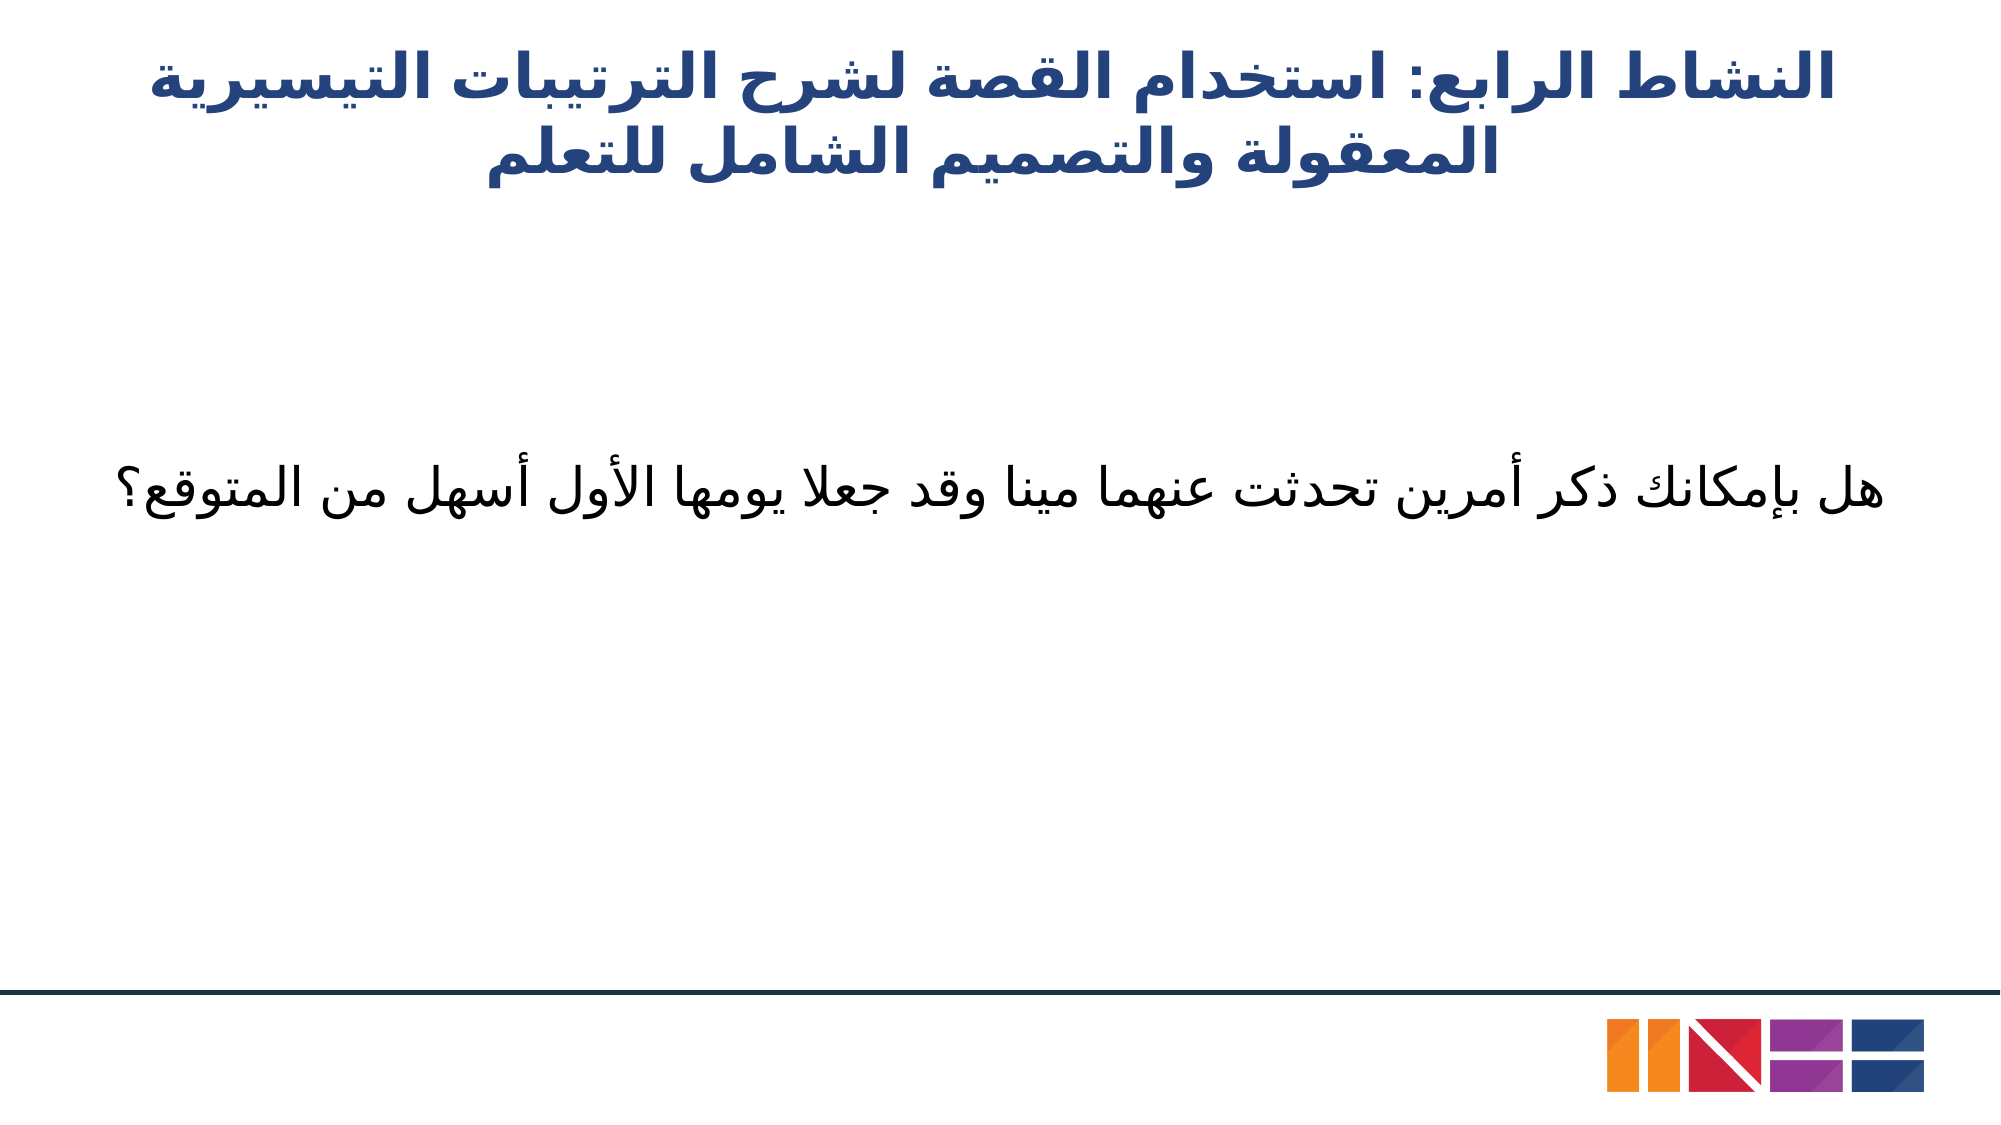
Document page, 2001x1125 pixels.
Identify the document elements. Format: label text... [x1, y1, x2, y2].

picture [1607, 1019, 1924, 1092]
list هل بإمكانك ذكر أمرين تحدثت عنهما مينا وقد جعلا يومها الأول أسهل من المتوقع؟ [31, 172, 1971, 935]
title النشاط الرابع: استخدام القصة لشرح الترتيبات التيسيرية المعقولة والتصميم الشامل للتعلم [31, 53, 1957, 170]
